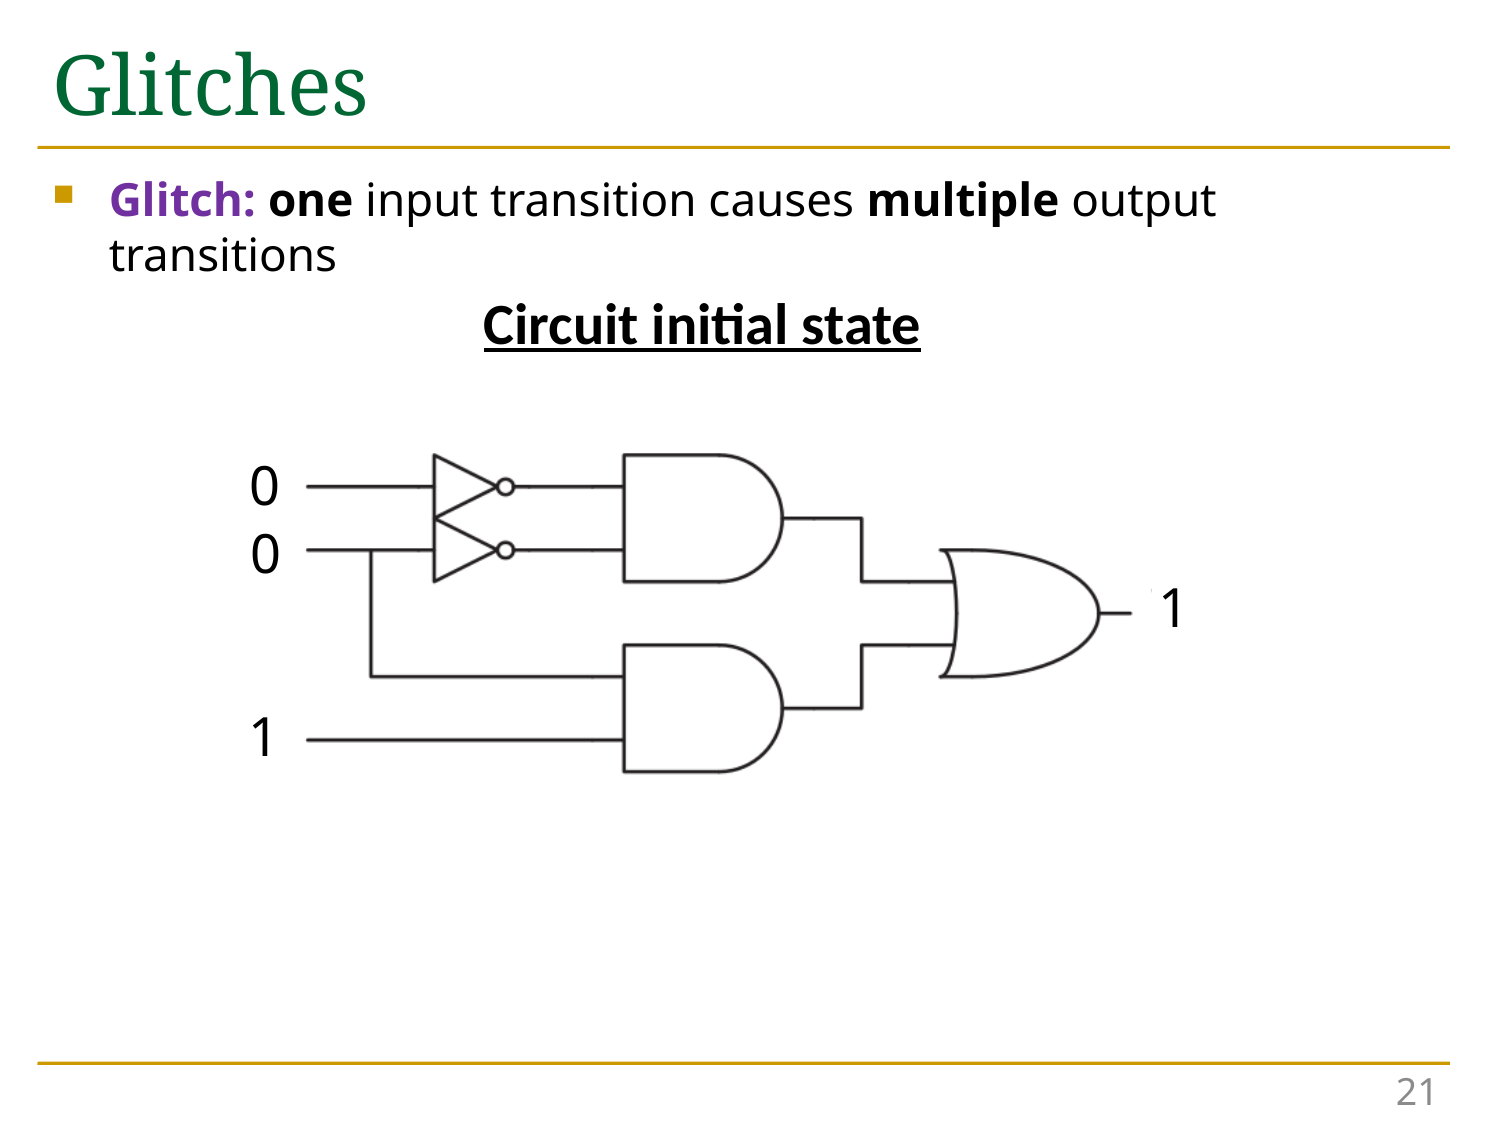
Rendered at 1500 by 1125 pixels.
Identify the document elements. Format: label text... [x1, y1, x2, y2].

title Glitches [37, 24, 1450, 163]
picture [301, 412, 1153, 798]
text_box Circuit initial state [455, 278, 950, 364]
list Glitch: one input transition causes multiple output transitions [37, 163, 1450, 294]
text_box 1 [1158, 565, 1390, 646]
text_box 0 [235, 512, 296, 593]
text_box 1 [233, 695, 296, 775]
text_box 0 [235, 444, 296, 512]
slide_number 21 [1116, 1063, 1454, 1124]
